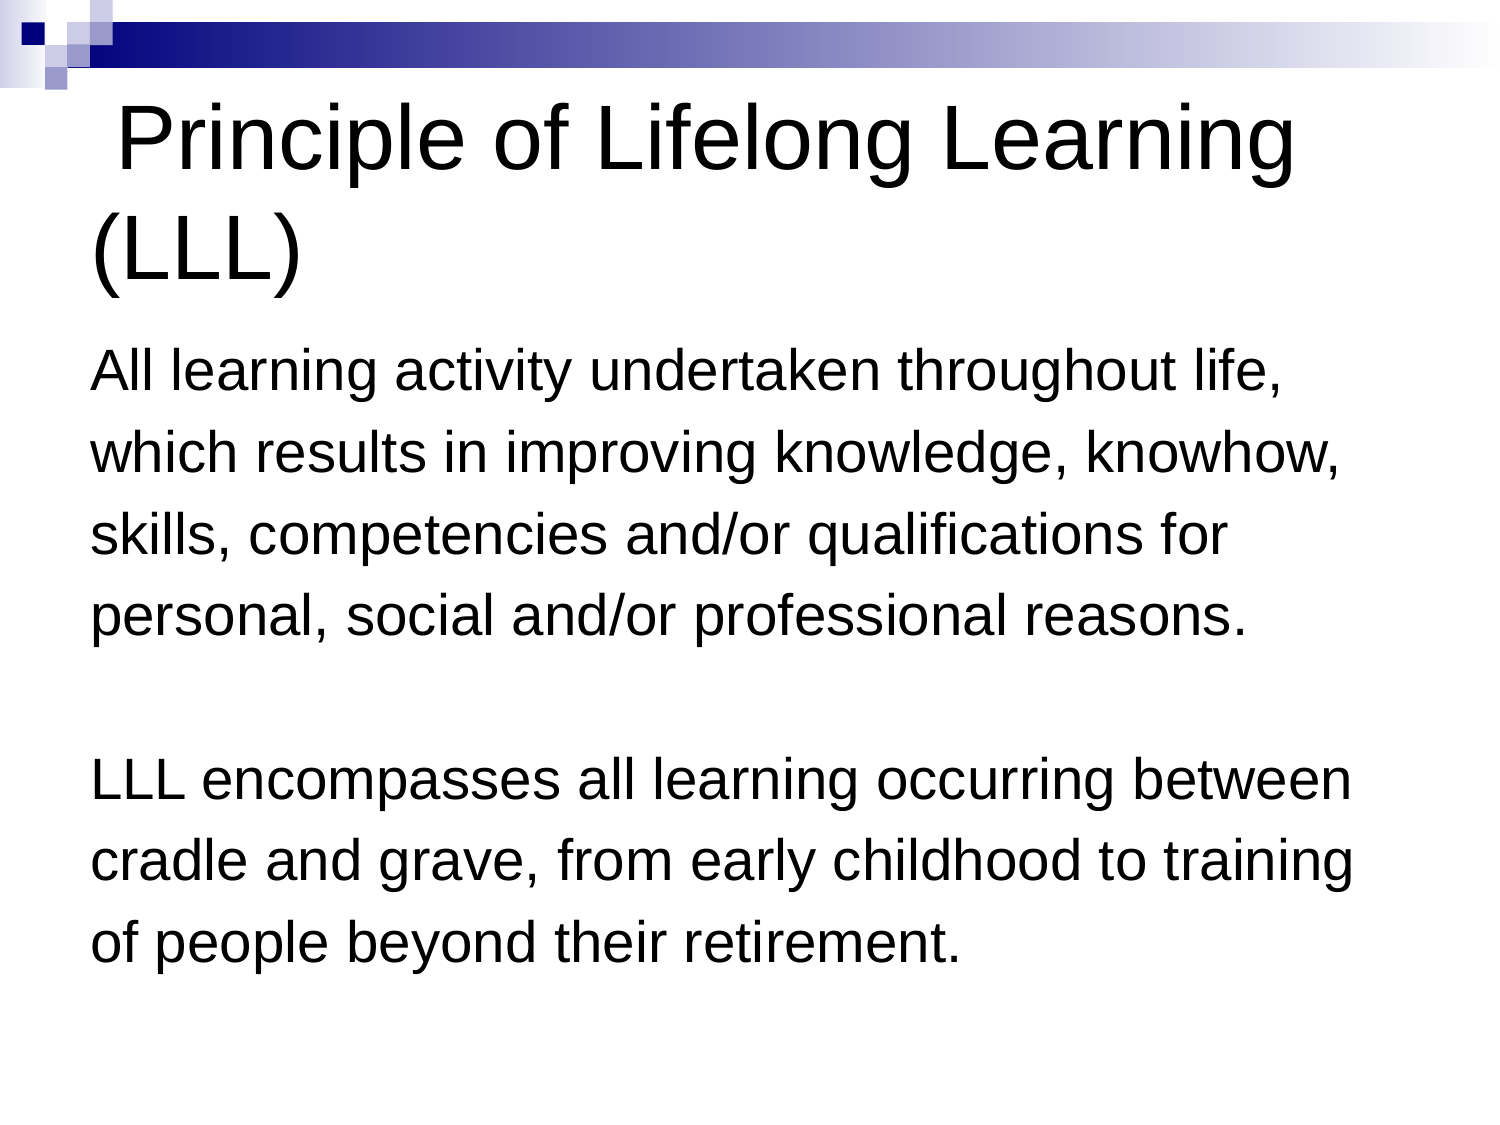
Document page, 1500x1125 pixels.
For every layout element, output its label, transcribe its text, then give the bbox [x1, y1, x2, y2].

title Principle of Lifelong Learning (LLL) [74, 74, 1476, 301]
list All learning activity undertaken throughout life, which results in improving knowledge, knowhow, skills, competencies and/or qualifications for personal, social and/or professional reasons. LLL encompasses all learning occurring between cradle and grave, from early childhood to training of people beyond their retirement. [74, 324, 1426, 1038]
